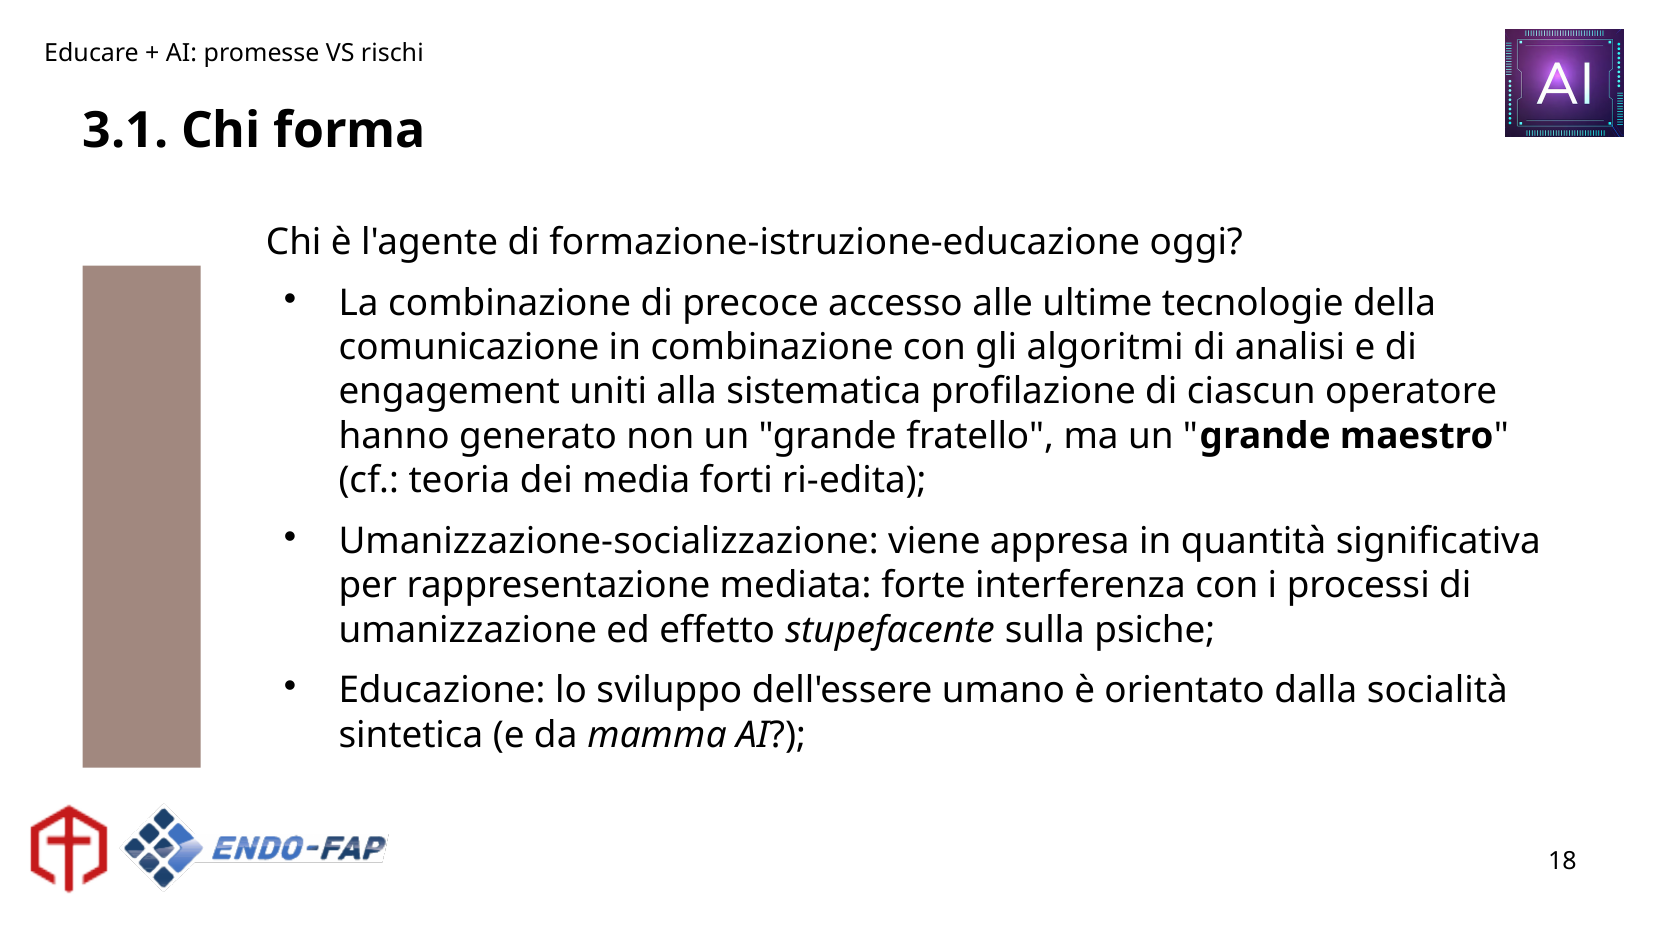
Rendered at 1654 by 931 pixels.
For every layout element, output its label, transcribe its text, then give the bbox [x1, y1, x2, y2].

title 3.1. Chi forma [82, 82, 1571, 172]
list Chi è l'agente di formazione-istruzione-educazione oggi? La combinazione di precoce accesso alle ultime tecnologie della comunicazione in combinazione con gli algoritmi di analisi e di engagement uniti alla sistematica profilazione di ciascun operatore hanno generato non un "grande fratello", ma un "grande maestro" (cf.: teoria dei media forti ri-edita); Umanizzazione-socializzazione: viene appresa in quantità significativa per rappresentazione mediata: forte interferenza con i processi di umanizzazione ed effetto stupefacente sulla psiche; Educazione: lo sviluppo dell'essere umano è orientato dalla socialità sintetica (e da mamma AI?); [265, 217, 1571, 757]
picture [118, 803, 393, 892]
picture [29, 803, 110, 896]
picture [1505, 29, 1624, 137]
